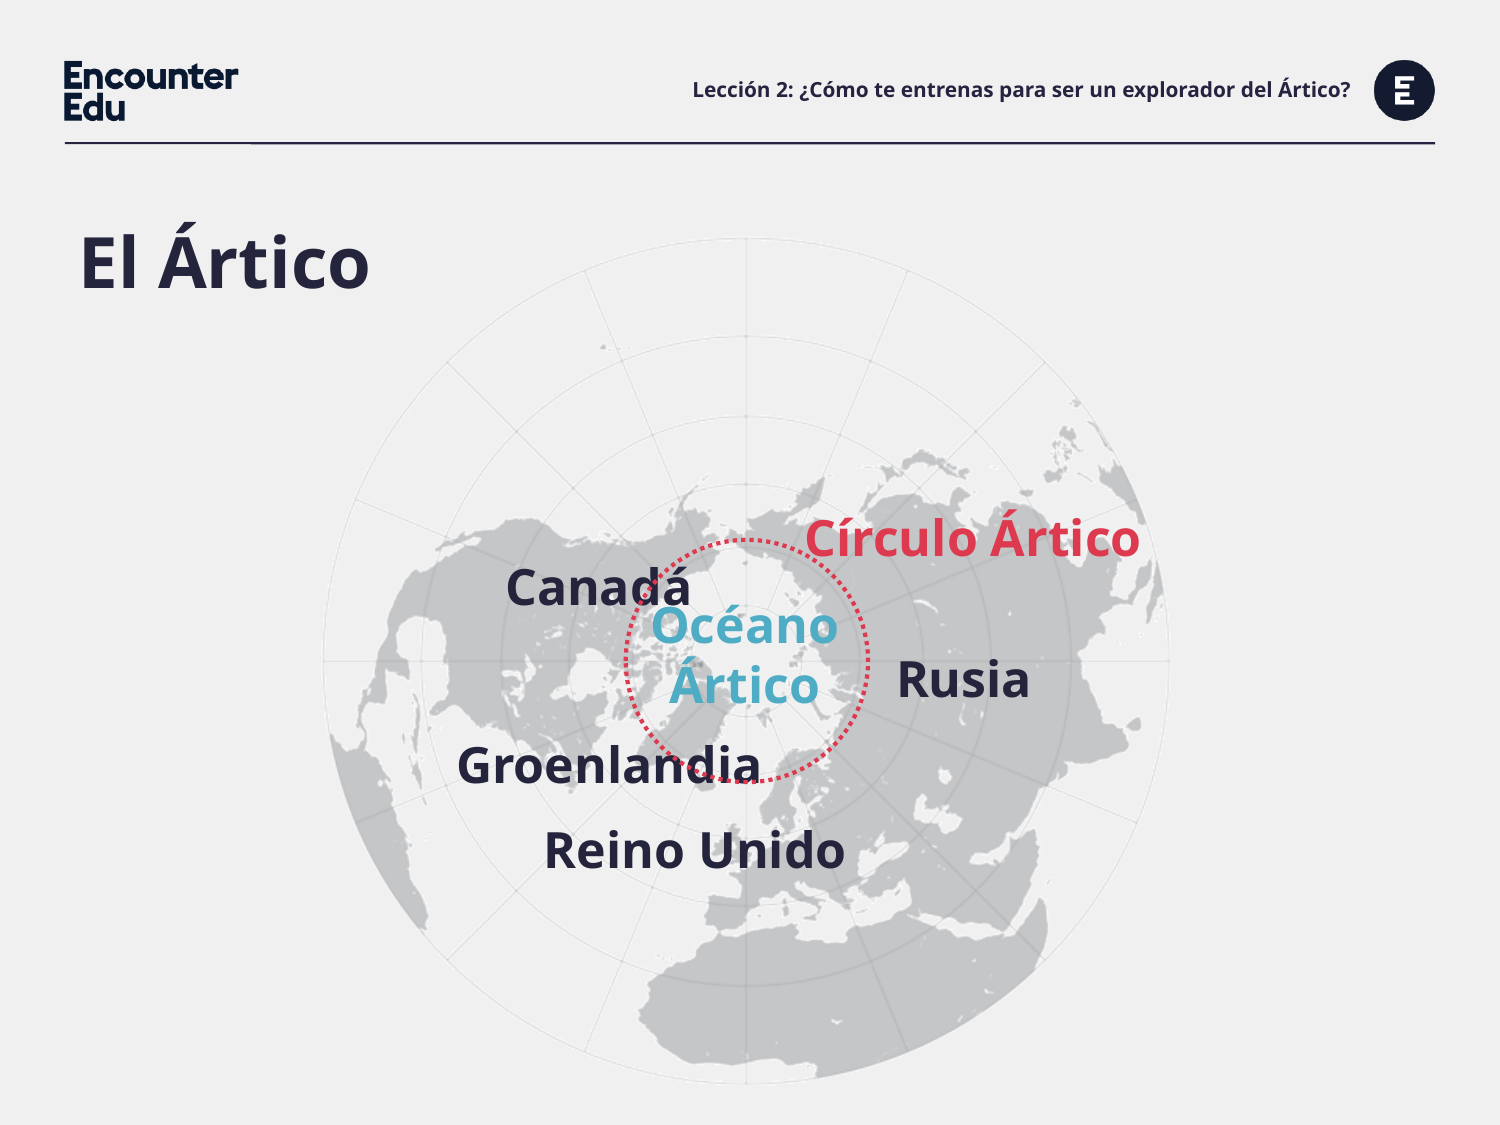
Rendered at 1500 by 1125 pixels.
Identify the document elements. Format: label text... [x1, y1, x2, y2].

title Lección 2: ¿Cómo te entrenas para ser un explorador del Ártico? [669, 67, 1359, 114]
text_box El Ártico [71, 212, 925, 320]
picture [317, 231, 1177, 1092]
picture [1372, 58, 1436, 122]
picture [60, 59, 243, 122]
